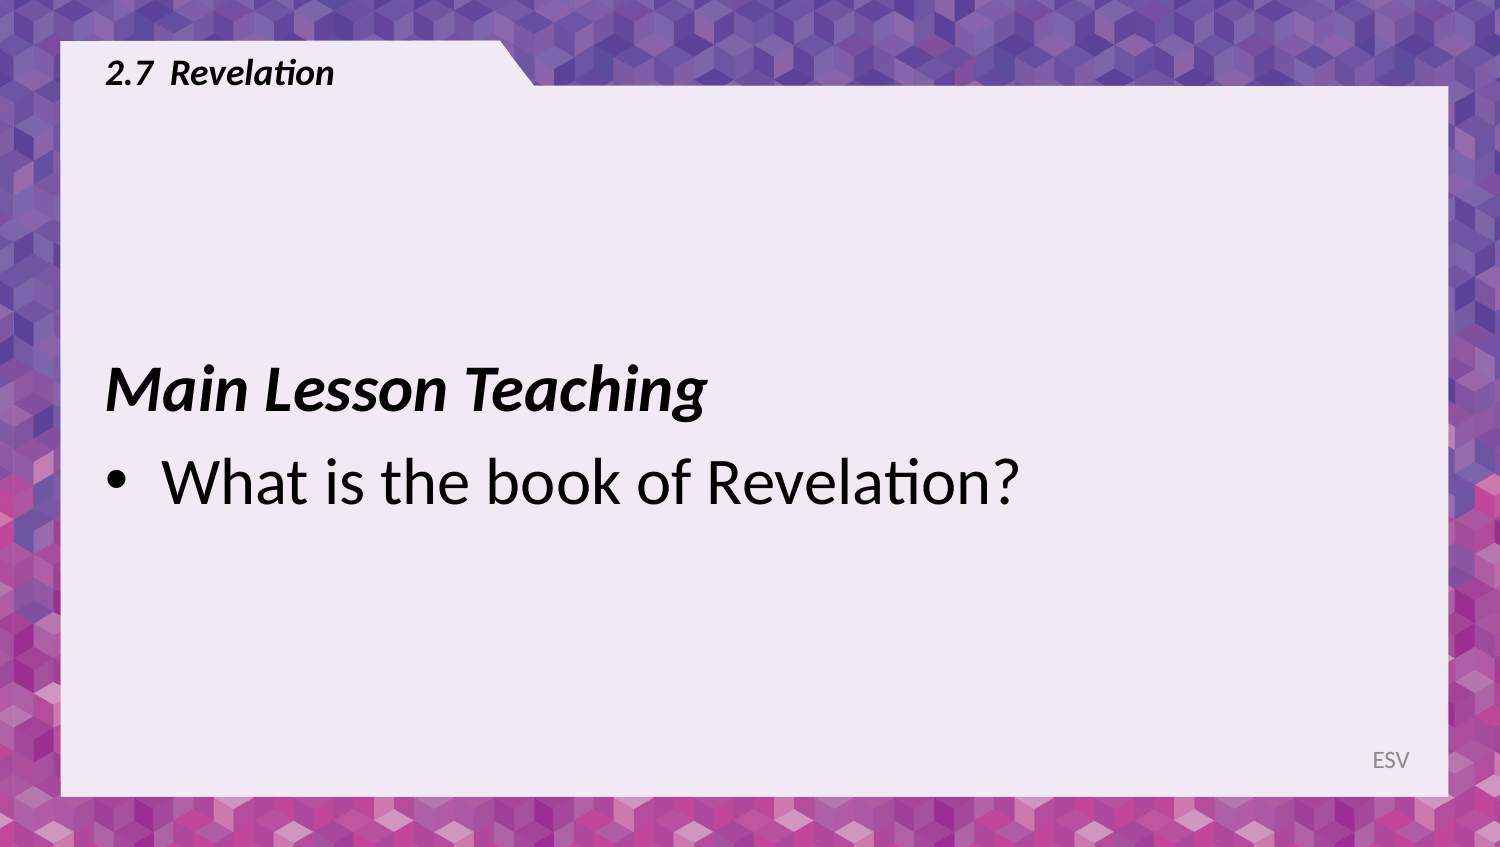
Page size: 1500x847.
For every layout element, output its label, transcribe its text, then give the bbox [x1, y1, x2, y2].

picture [0, 0, 1500, 847]
title 2.7 Revelation [89, 33, 1420, 108]
list Main Lesson Teaching What is the book of Revelation? [89, 141, 1403, 722]
footer ESV [950, 736, 1425, 782]
